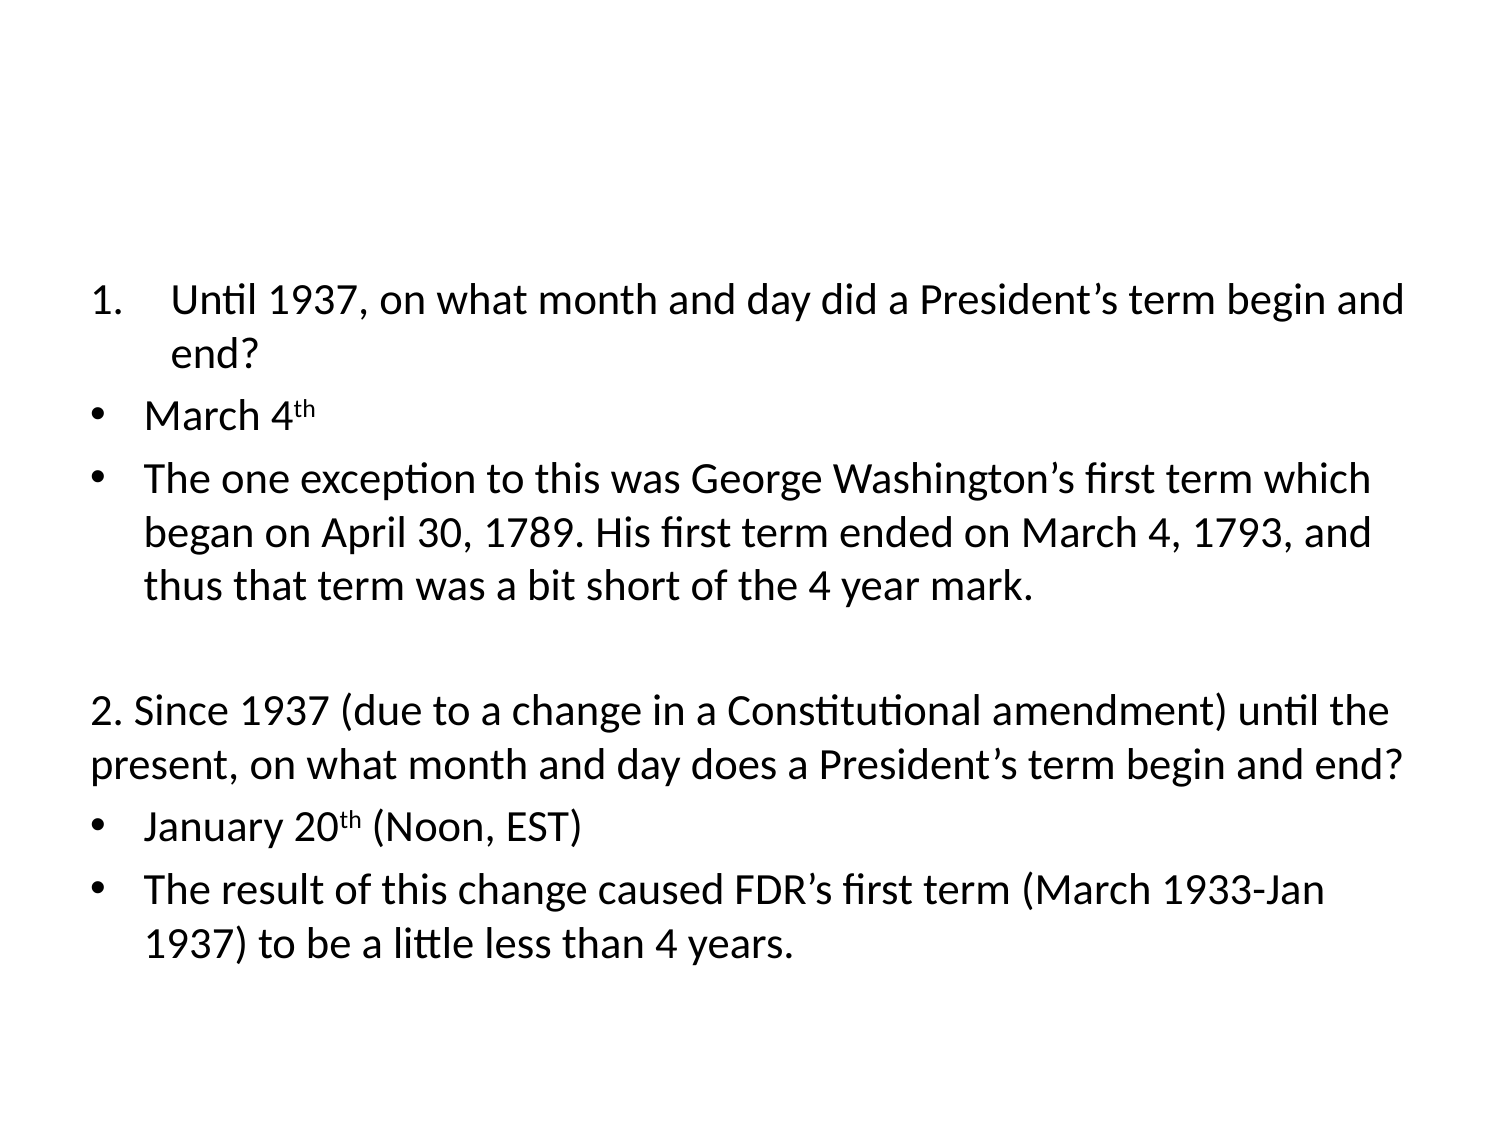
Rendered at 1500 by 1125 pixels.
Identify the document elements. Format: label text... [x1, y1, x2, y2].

list Until 1937, on what month and day did a President’s term begin and end? March 4th The one exception to this was George Washington’s first term which began on April 30, 1789. His first term ended on March 4, 1793, and thus that term was a bit short of the 4 year mark. 2. Since 1937 (due to a change in a Constitutional amendment) until the present, on what month and day does a President’s term begin and end? January 20th (Noon, EST) The result of this change caused FDR’s first term (March 1933-Jan 1937) to be a little less than 4 years. [75, 262, 1425, 1005]
